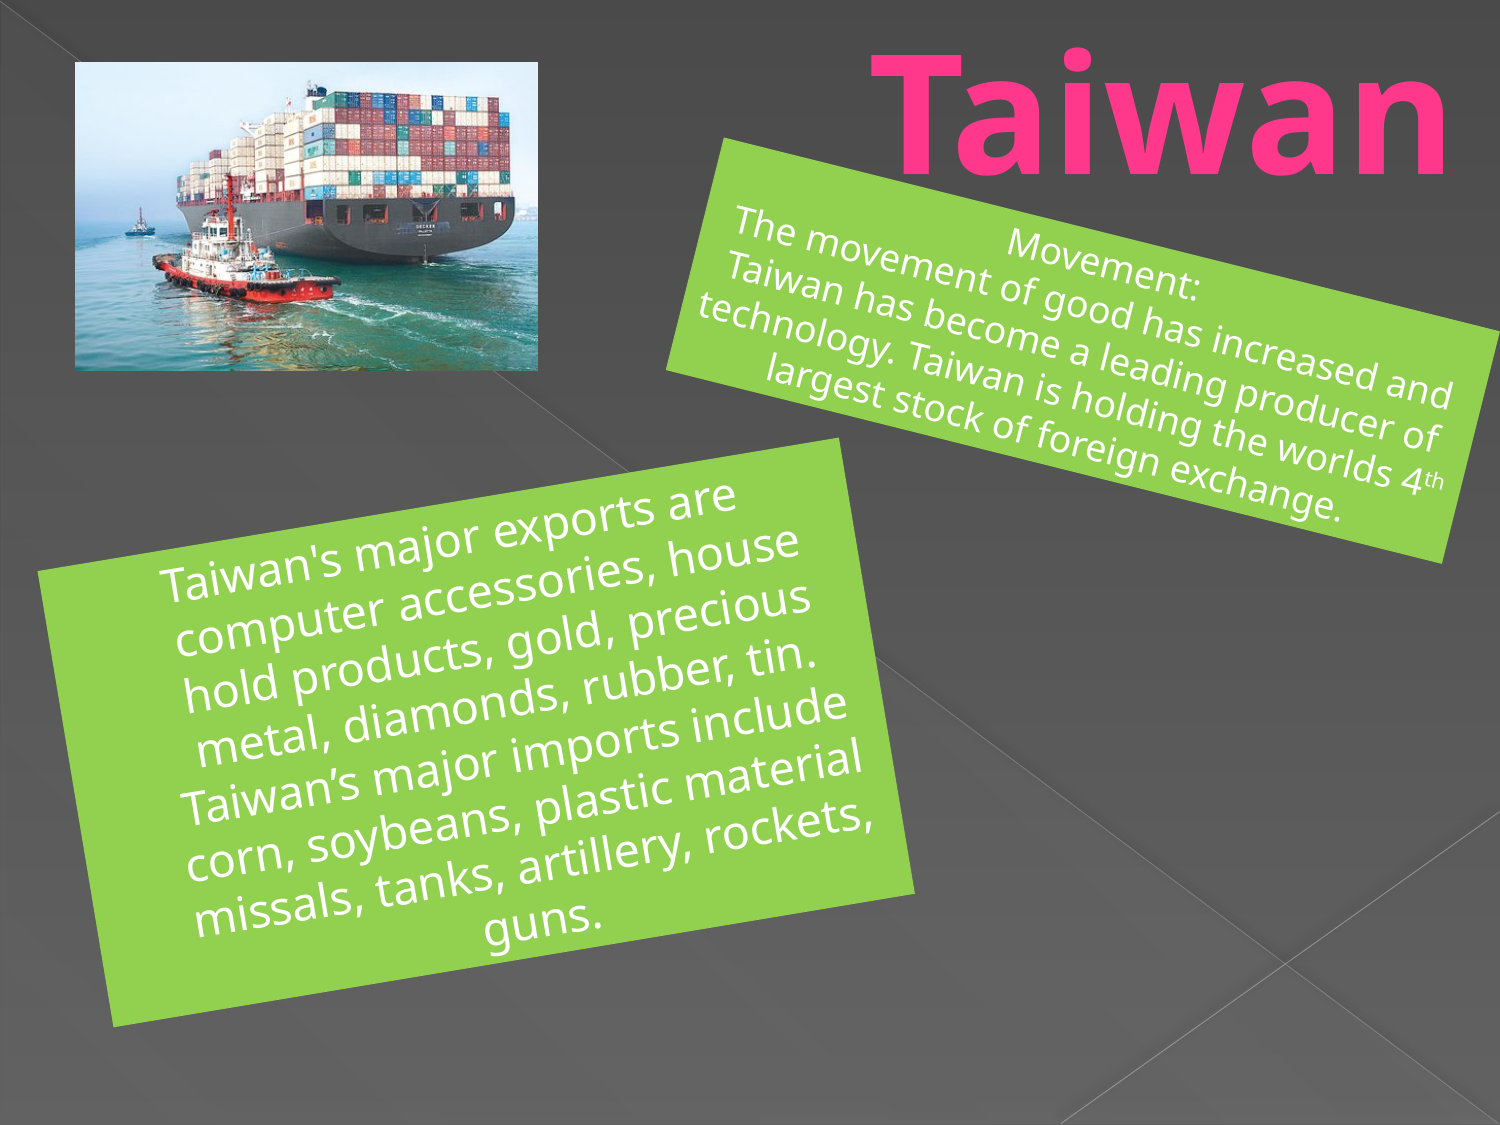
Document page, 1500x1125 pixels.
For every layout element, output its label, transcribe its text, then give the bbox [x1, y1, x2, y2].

list Taiwan's major exports are computer accessories, house hold products, gold, precious metal, diamonds, rubber, tin. Taiwan’s major imports include corn, soybeans, plastic material missals, tanks, artillery, rockets, guns. [37, 437, 915, 1028]
picture [74, 62, 538, 372]
text_box Taiwan [824, 0, 1500, 215]
text_box Movement: The movement of good has increased and Taiwan has become a leading producer of technology. Taiwan is holding the worlds 4th largest stock of foreign exchange. [665, 137, 1500, 564]
